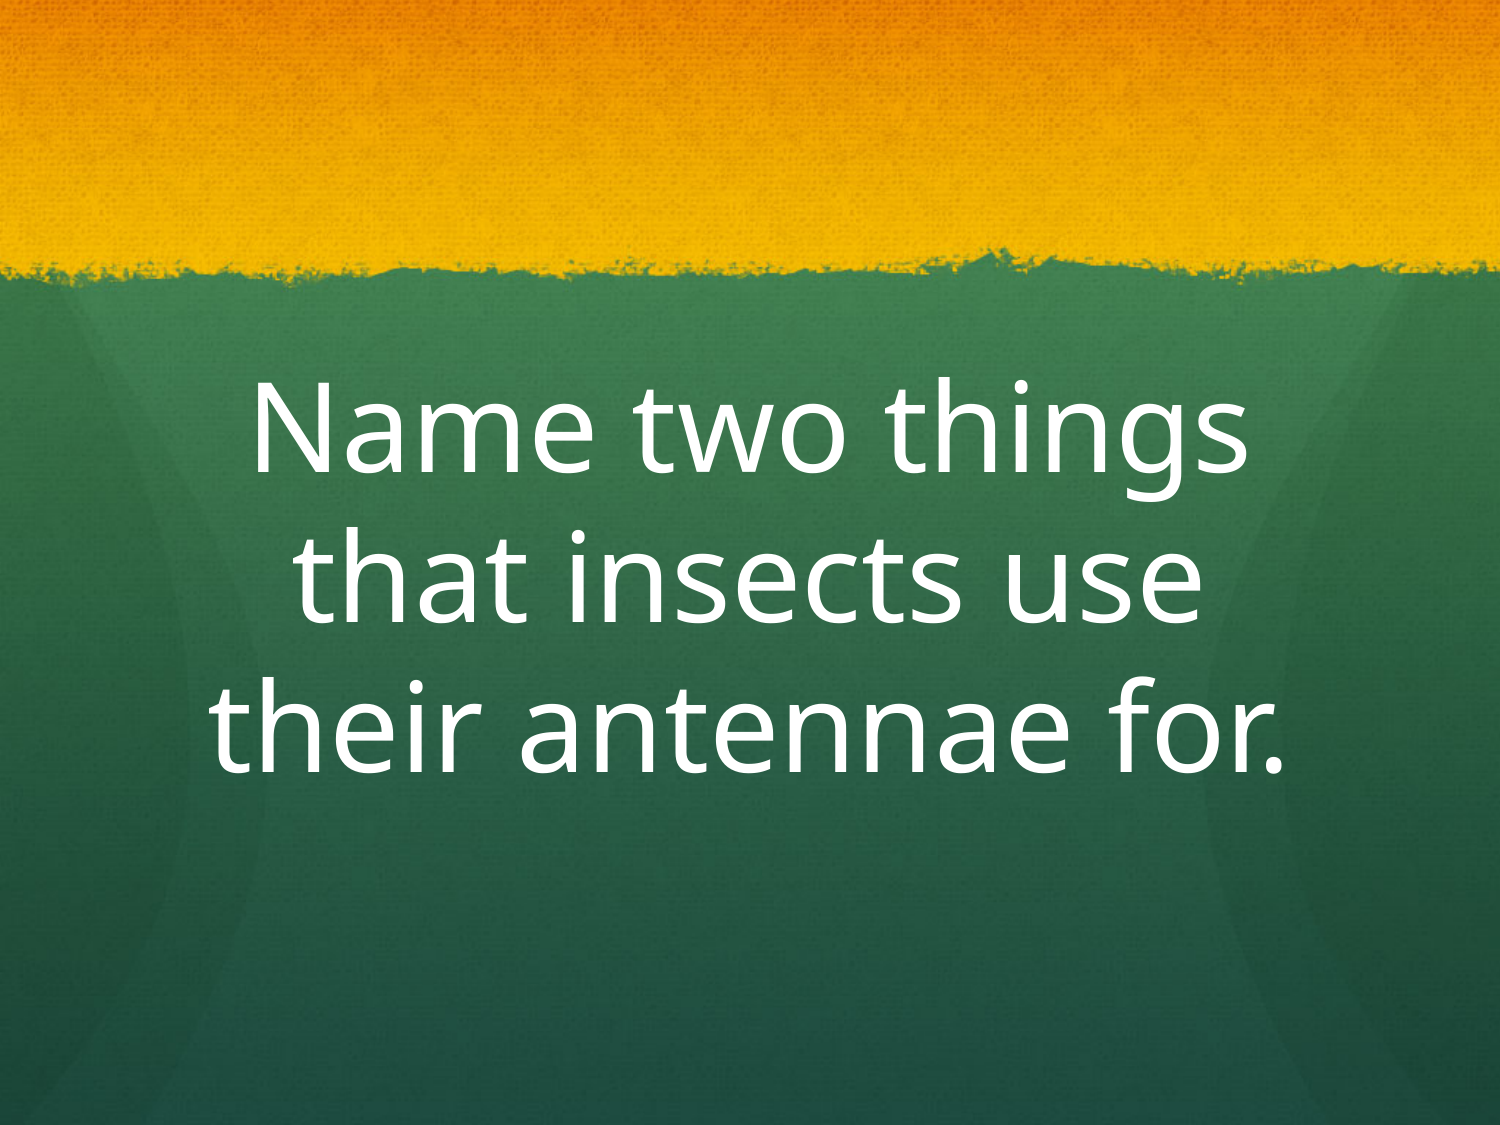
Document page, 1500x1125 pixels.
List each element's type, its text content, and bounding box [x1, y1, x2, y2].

picture [0, 0, 1500, 1125]
list Name two things that insects use their antennae for. [125, 339, 1375, 1026]
